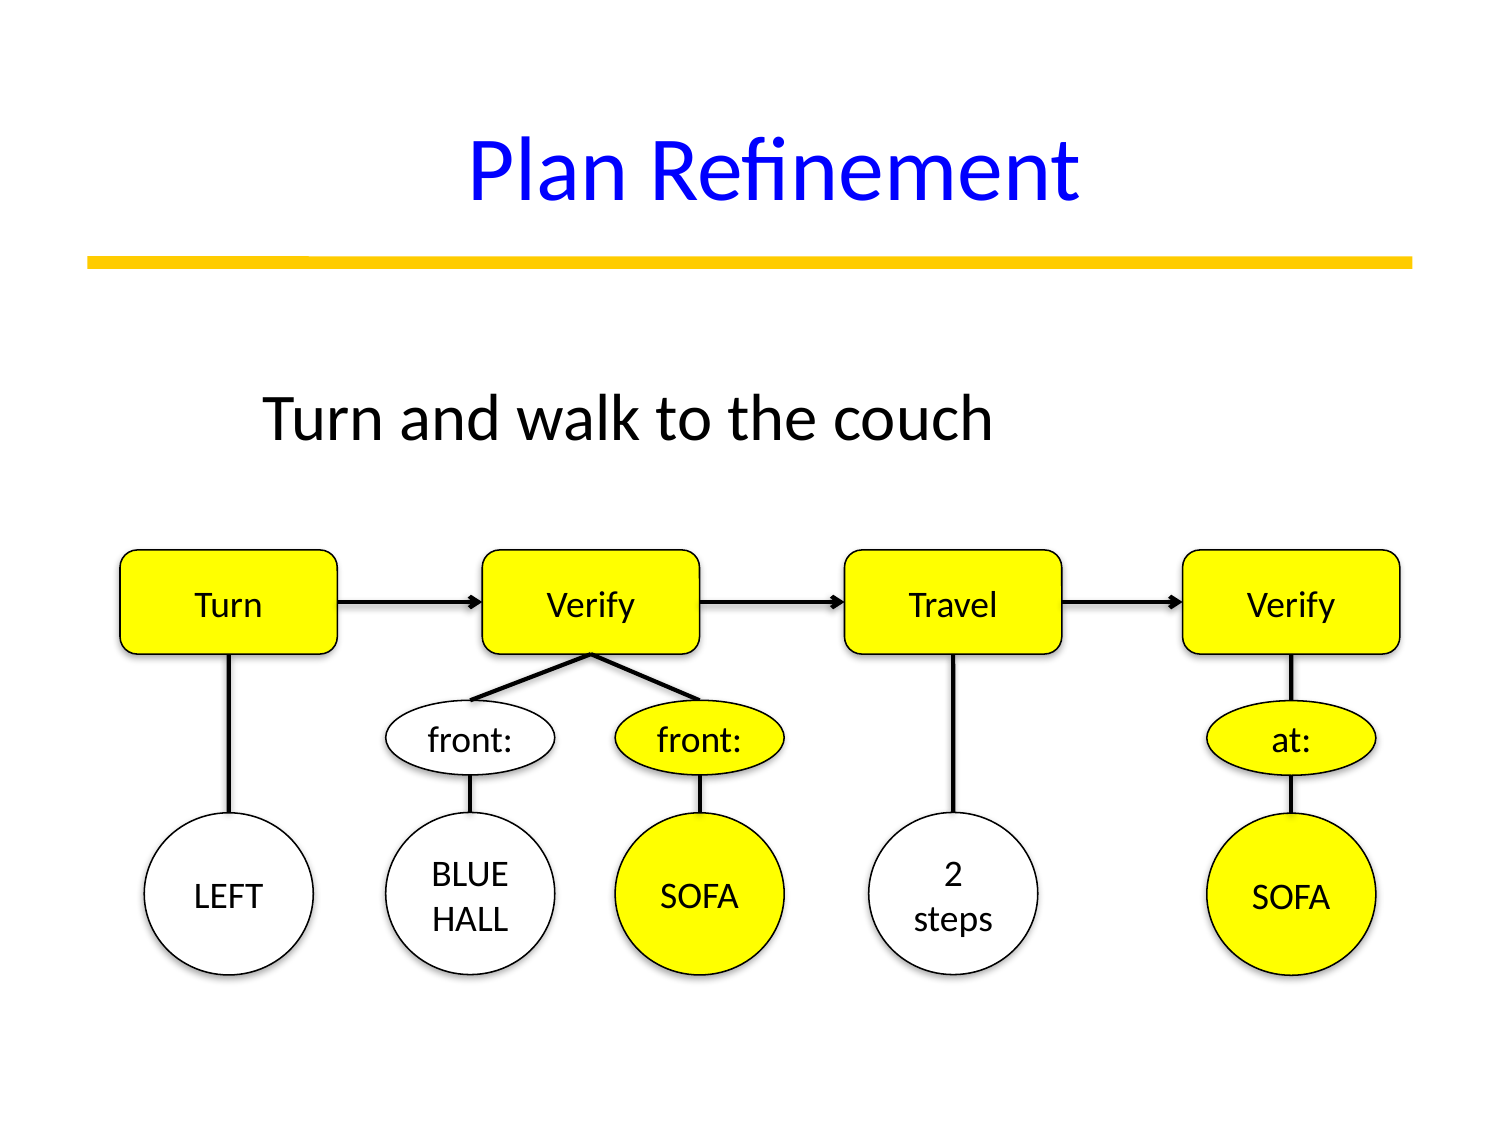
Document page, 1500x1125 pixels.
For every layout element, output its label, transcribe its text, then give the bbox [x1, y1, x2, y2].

text_box Turn and walk to the couch [248, 366, 1152, 462]
text_box Plan Refinement [99, 70, 1450, 258]
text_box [119, 549, 1401, 976]
